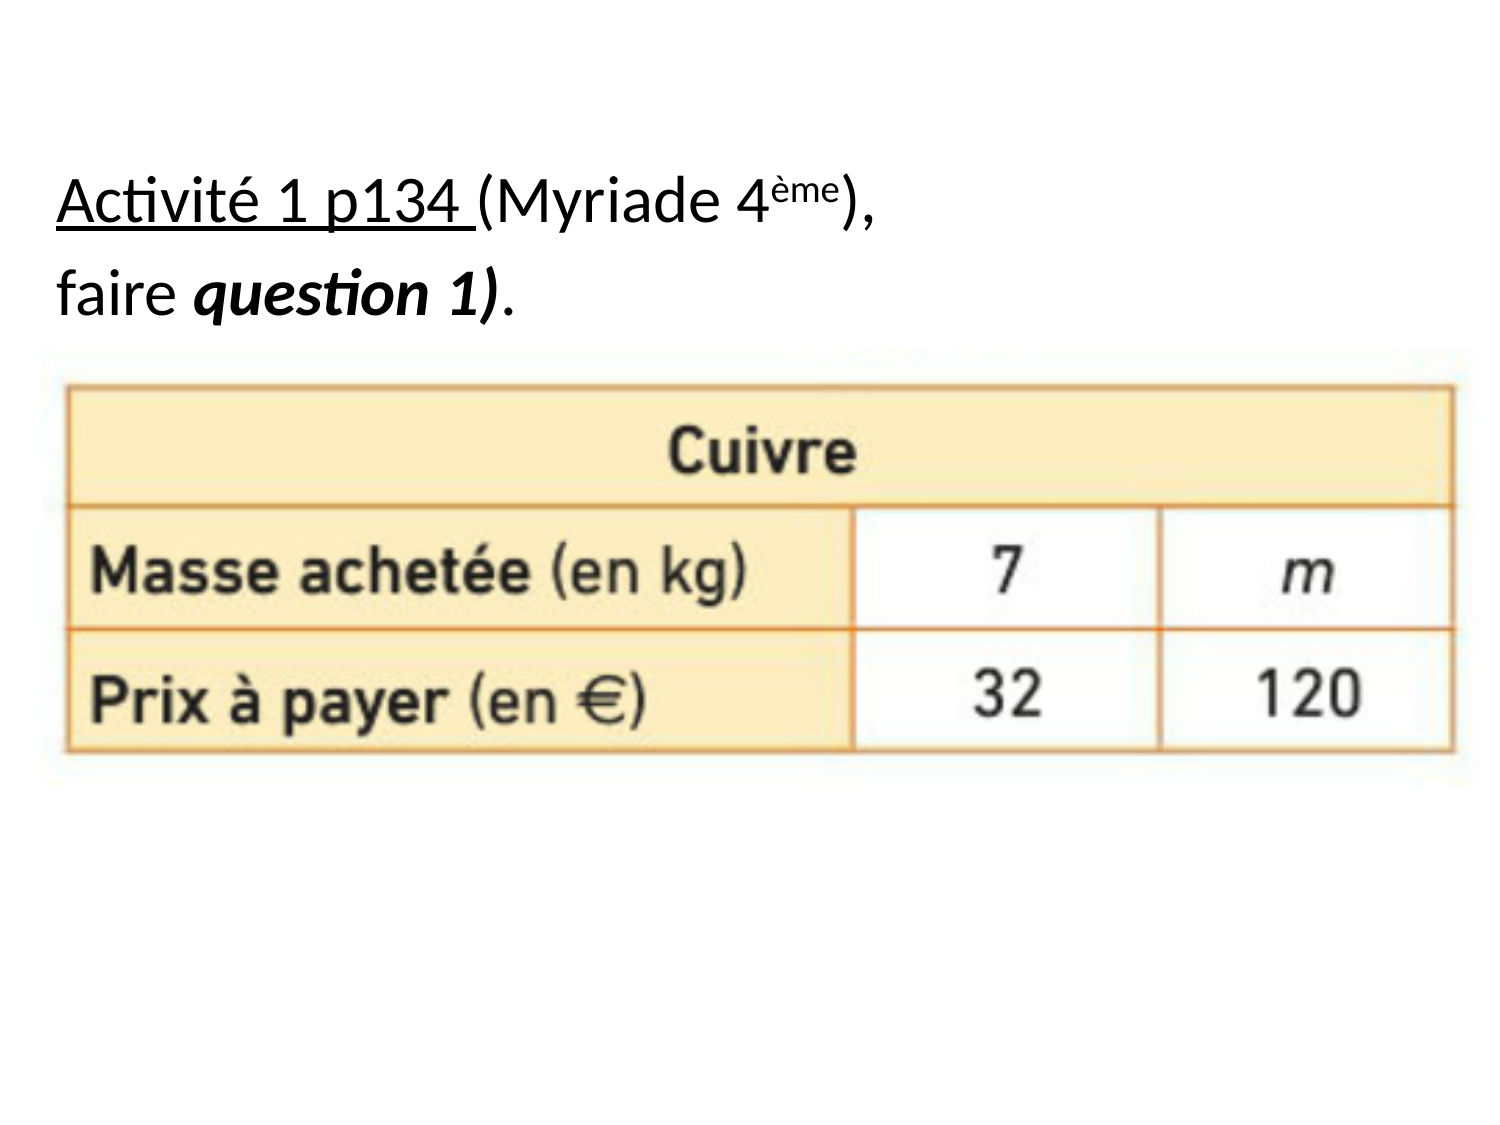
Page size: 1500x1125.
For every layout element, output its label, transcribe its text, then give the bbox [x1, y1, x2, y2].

picture [41, 349, 1480, 788]
list Activité 1 p134 (Myriade 4ème), faire question 1). [41, 54, 1500, 1071]
